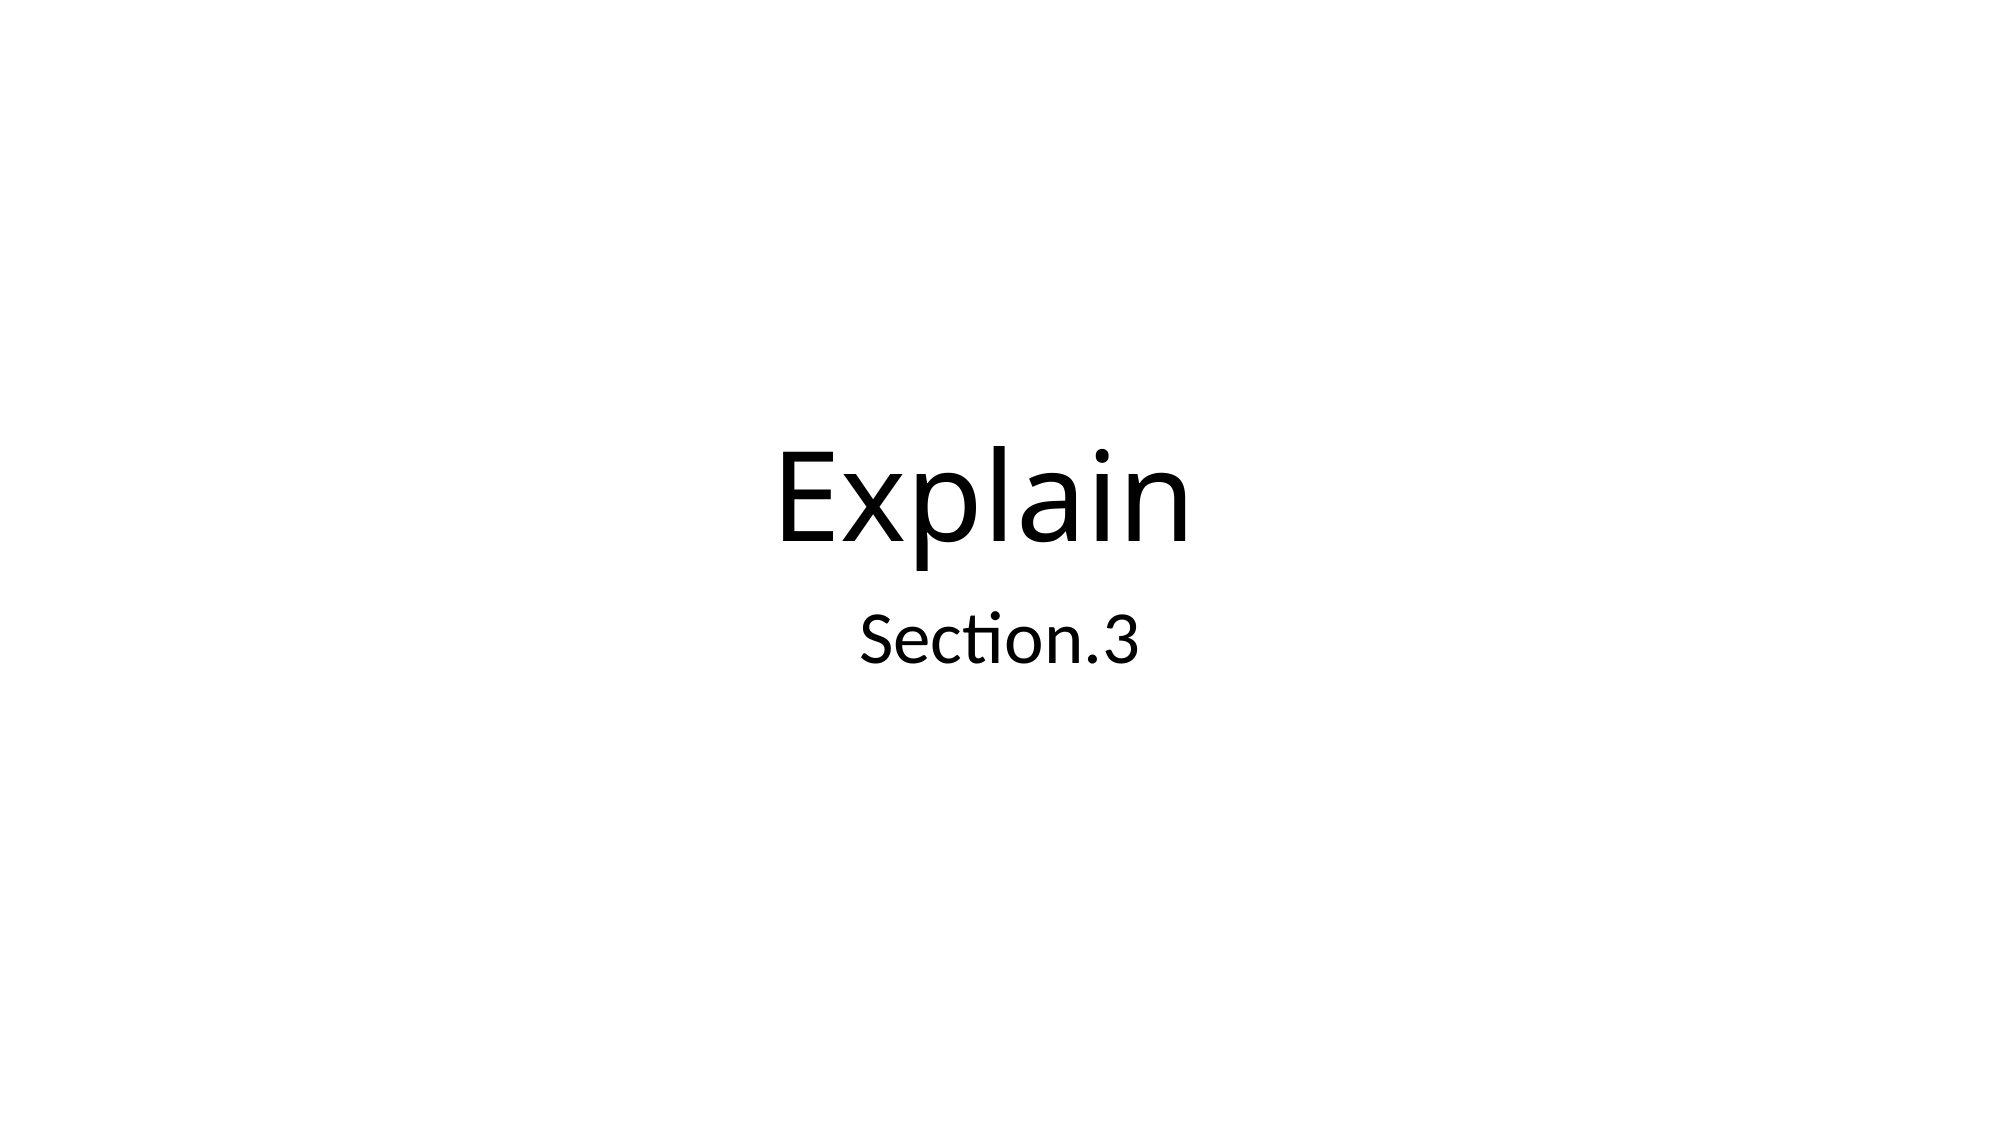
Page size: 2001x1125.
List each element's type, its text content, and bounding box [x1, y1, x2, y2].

title Explain [249, 184, 1750, 576]
subtitle Section.3 [249, 590, 1750, 863]
